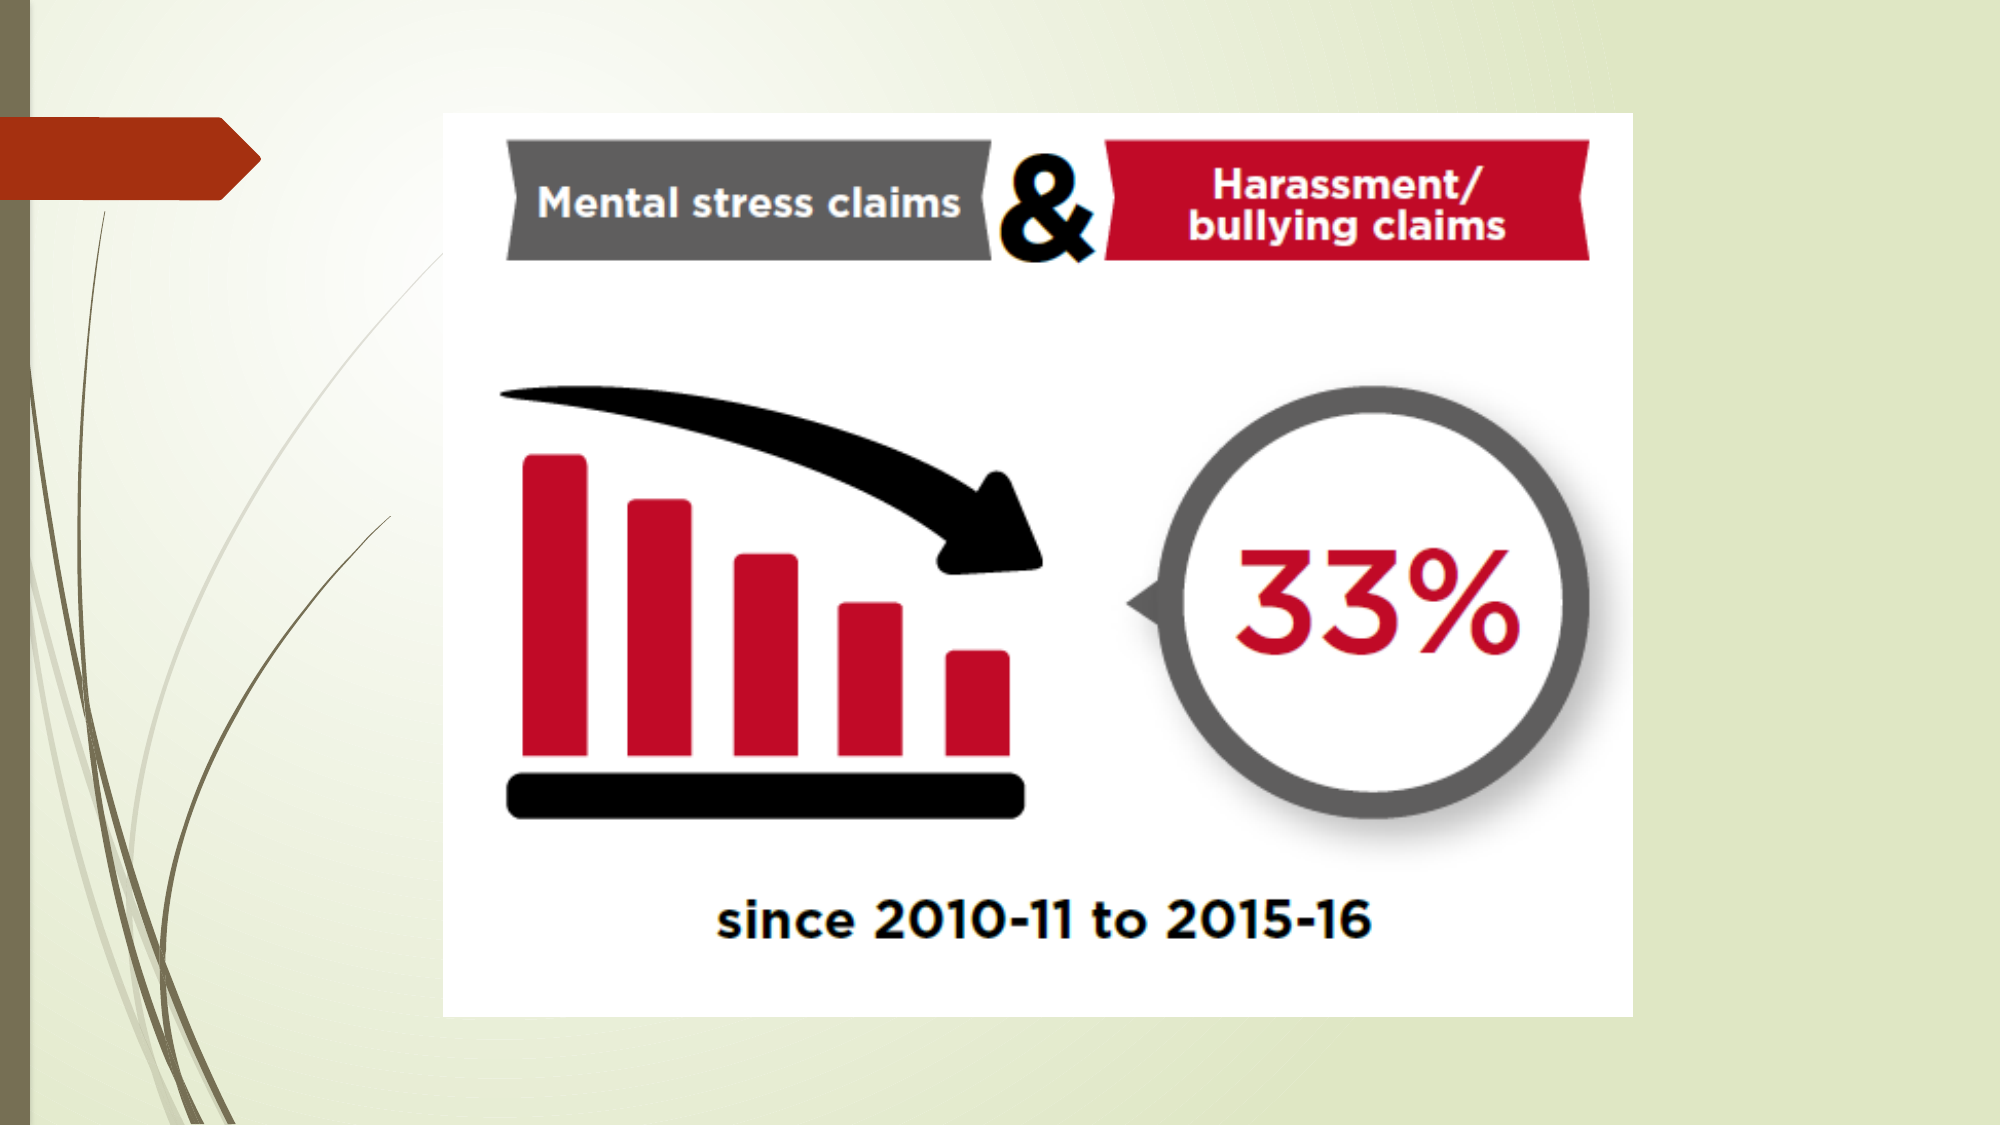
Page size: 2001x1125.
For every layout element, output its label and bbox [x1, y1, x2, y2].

picture [443, 112, 1634, 1018]
